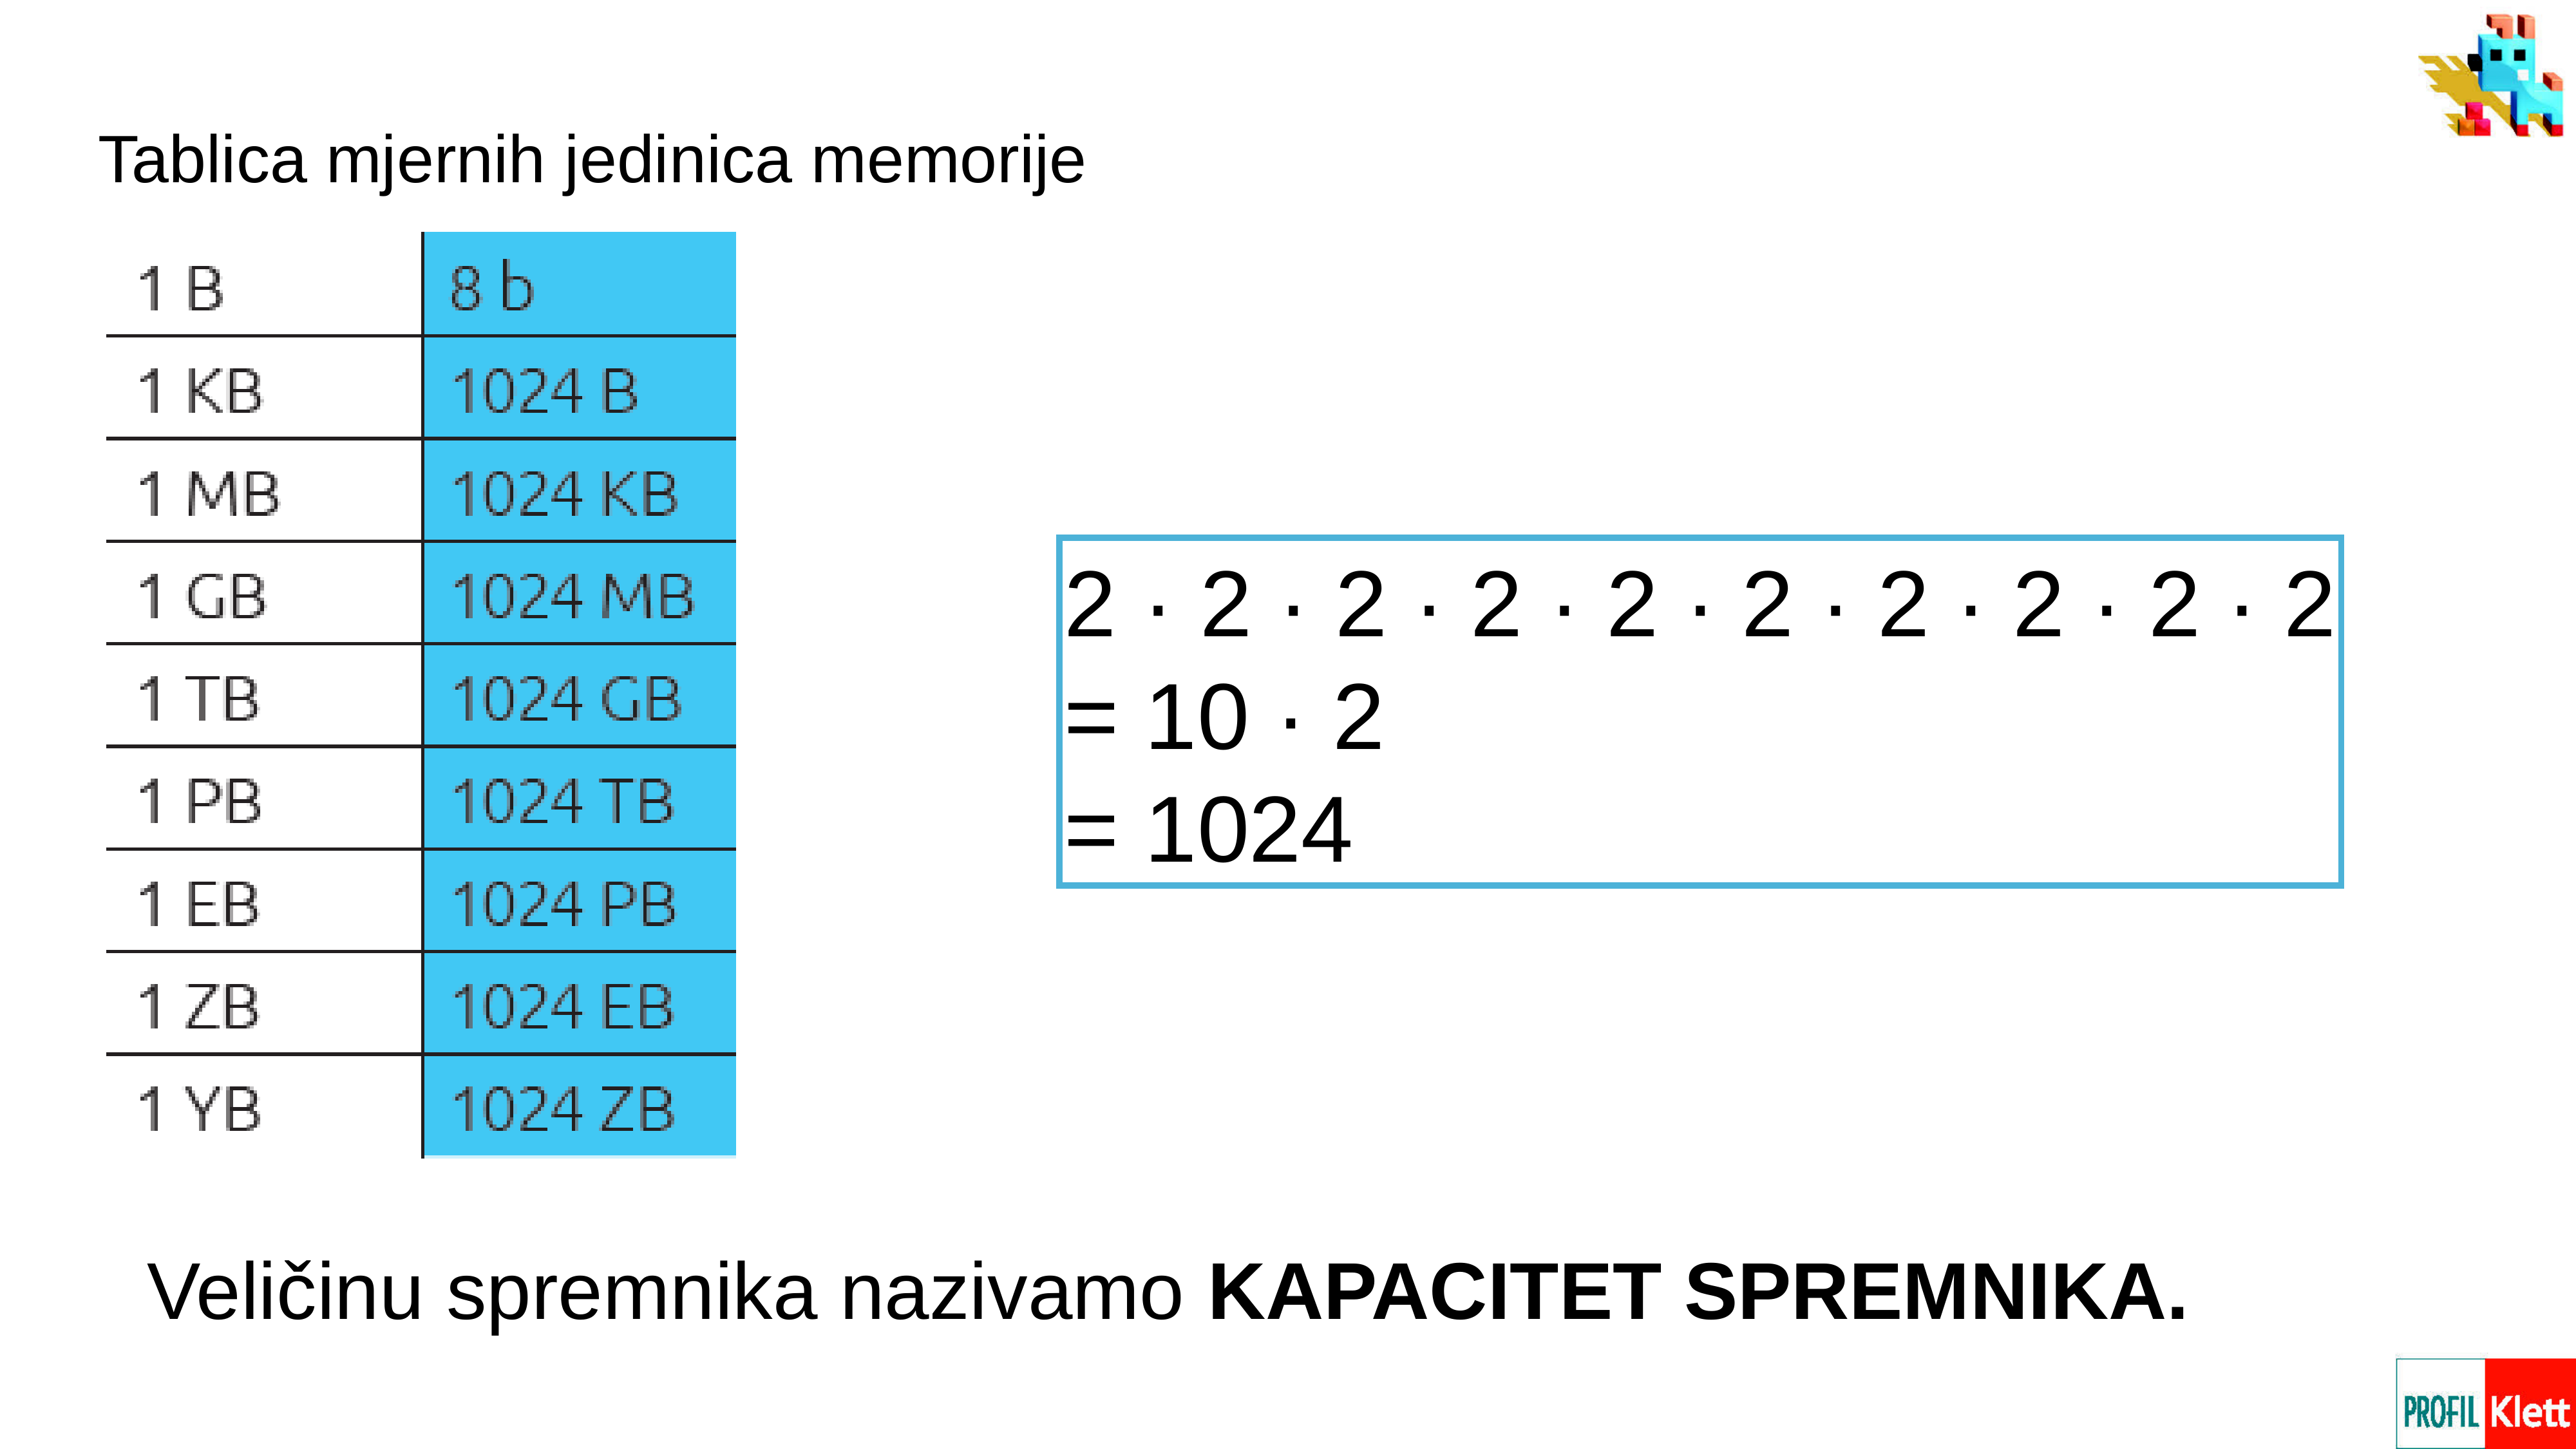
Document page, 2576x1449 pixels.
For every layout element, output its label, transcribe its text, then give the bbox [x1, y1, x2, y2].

text_box 2 · 2 · 2 · 2 · 2 · 2 · 2 · 2 · 2 · 2 = 10 · 2 = 1024 [1059, 538, 2342, 886]
text_box Tablica mjernih jedinica memorije [93, 111, 1094, 202]
text_box Veličinu spremnika nazivamo KAPACITET SPREMNIKA. [142, 1234, 2195, 1340]
picture [0, 0, 2576, 1449]
